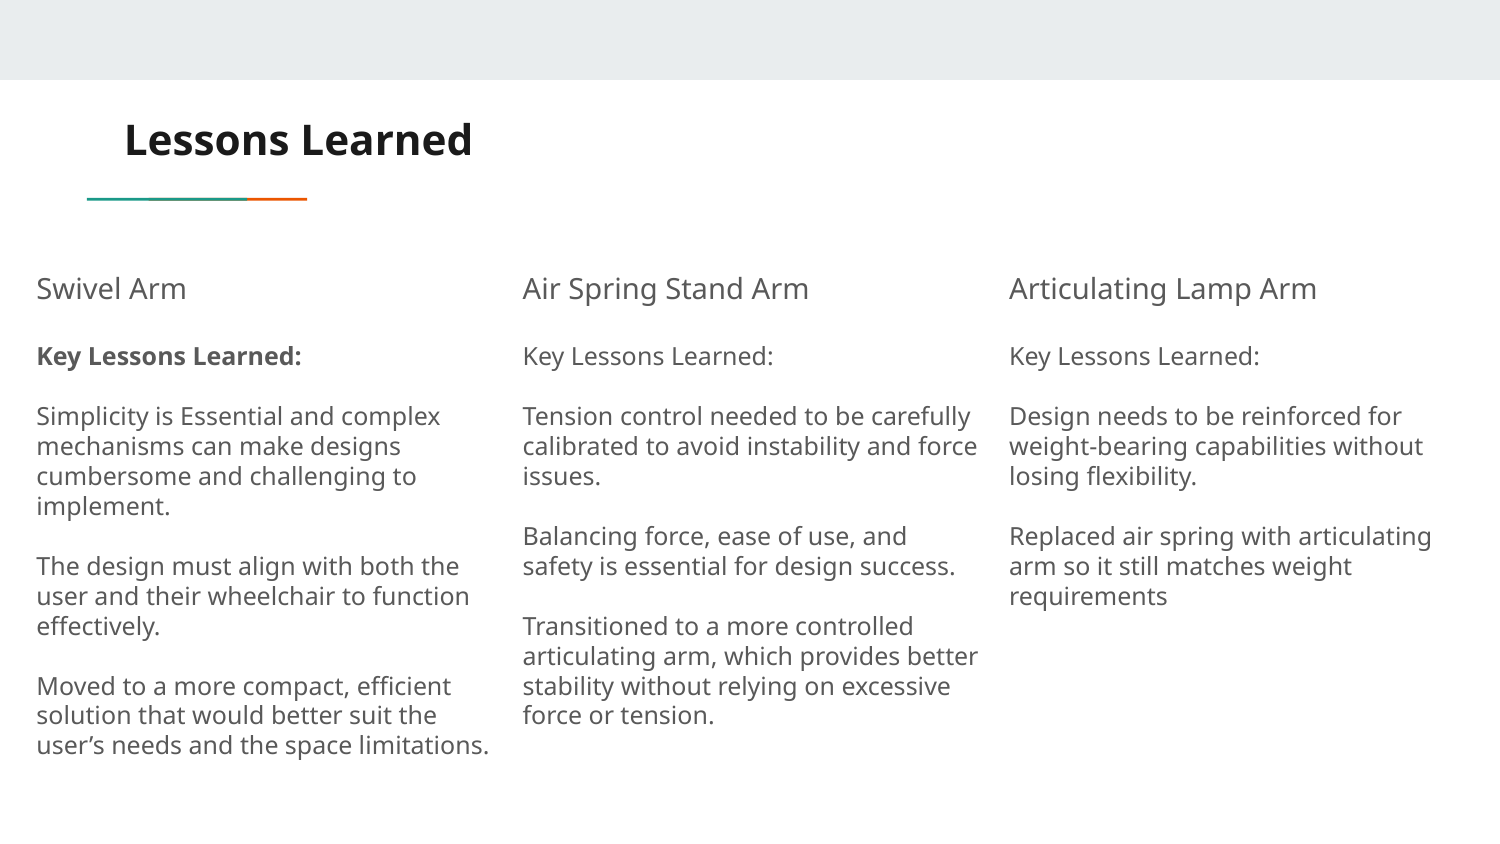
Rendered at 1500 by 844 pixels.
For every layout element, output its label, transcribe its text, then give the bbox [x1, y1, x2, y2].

text_box Swivel Arm Key Lessons Learned: Simplicity is Essential and complex mechanisms can make designs cumbersome and challenging to implement. The design must align with both the user and their wheelchair to function effectively. Moved to a more compact, efficient solution that would better suit the user’s needs and the space limitations. [21, 255, 507, 720]
title Lessons Learned [108, 95, 1371, 183]
text_box Air Spring Stand Arm Key Lessons Learned: Tension control needed to be carefully calibrated to avoid instability and force issues. Balancing force, ease of use, and safety is essential for design success. Transitioned to a more controlled articulating arm, which provides better stability without relying on excessive force or tension. [507, 255, 994, 720]
text_box Articulating Lamp Arm Key Lessons Learned: Design needs to be reinforced for weight-bearing capabilities without losing flexibility. Replaced air spring with articulating arm so it still matches weight requirements [994, 255, 1484, 720]
